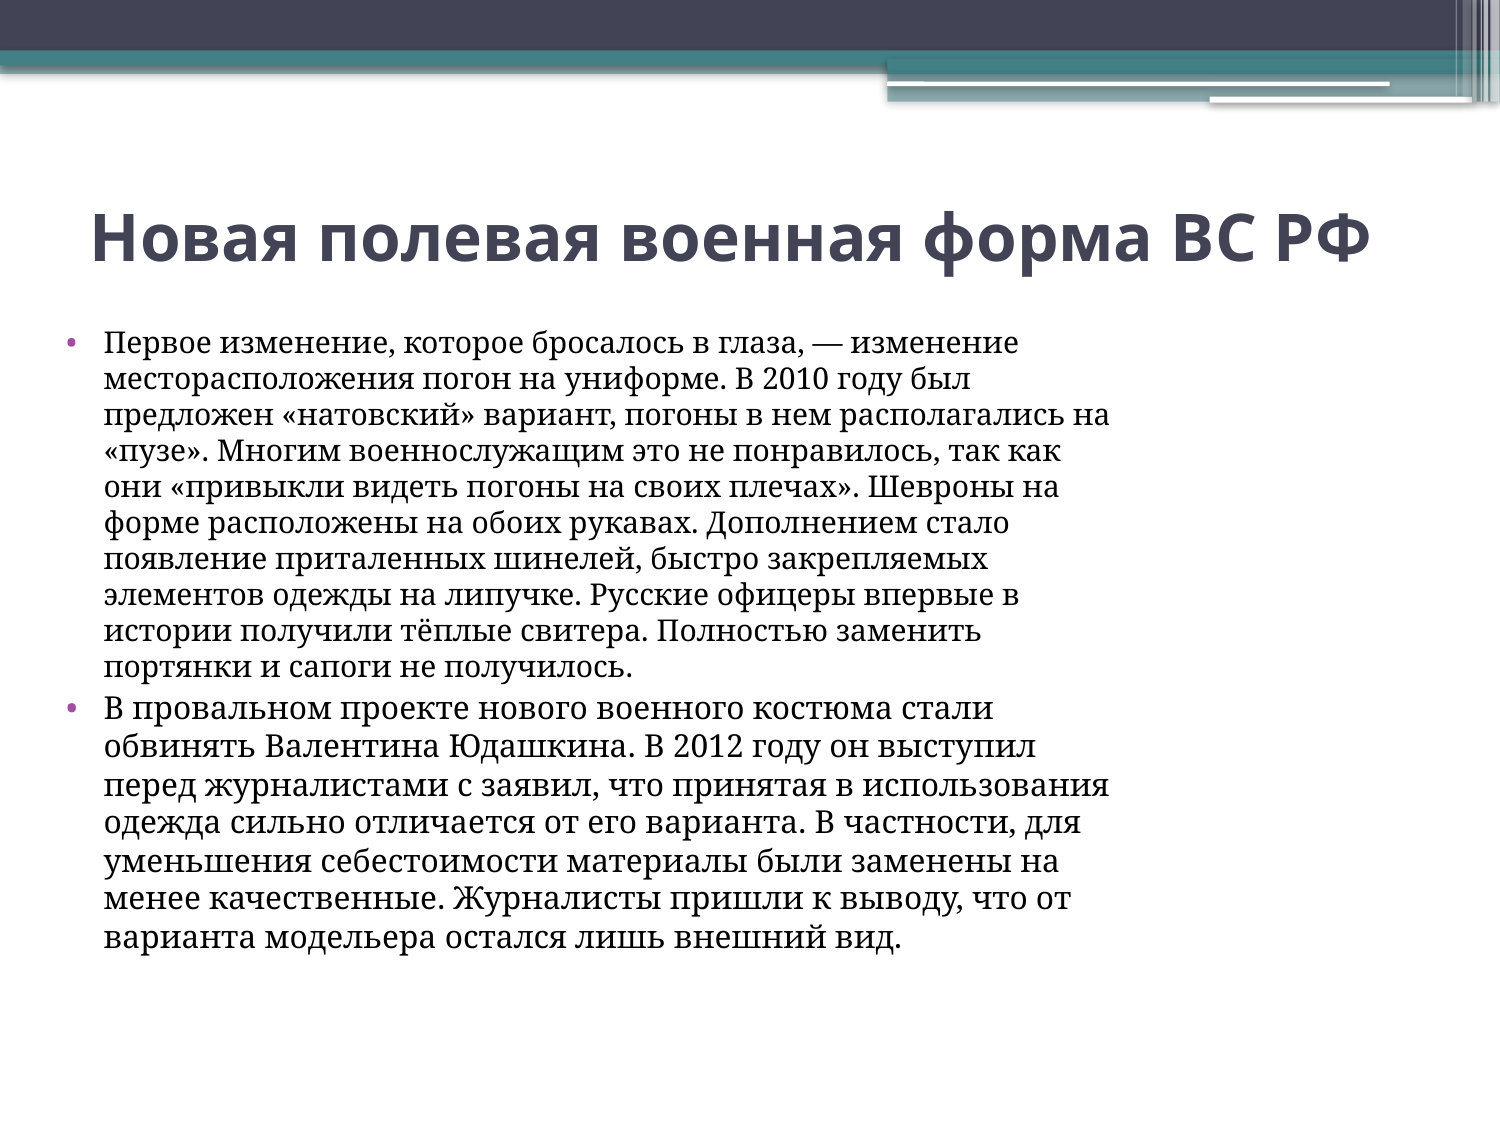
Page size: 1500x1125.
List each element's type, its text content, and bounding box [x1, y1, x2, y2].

list Первое изменение, которое бросалось в глаза, — изменение месторасположения погон на униформе. В 2010 году был предложен «натовский» вариант, погоны в нем располагались на «пузе». Многим военнослужащим это не понравилось, так как они «привыкли видеть погоны на своих плечах». Шевроны на форме расположены на обоих рукавах. Дополнением стало появление приталенных шинелей, быстро закрепляемых элементов одежды на липучке. Русские офицеры впервые в истории получили тёплые свитера. Полностью заменить портянки и сапоги не получилось. В провальном проекте нового военного костюма стали обвинять Валентина Юдашкина. В 2012 году он выступил перед журналистами с заявил, что принятая в использования одежда сильно отличается от его варианта. В частности, для уменьшения себестоимости материалы были заменены на менее качественные. Журналисты пришли к выводу, что от варианта модельера остался лишь внешний вид. [35, 316, 1137, 985]
title Новая полевая военная форма ВС РФ [75, 187, 1425, 363]
